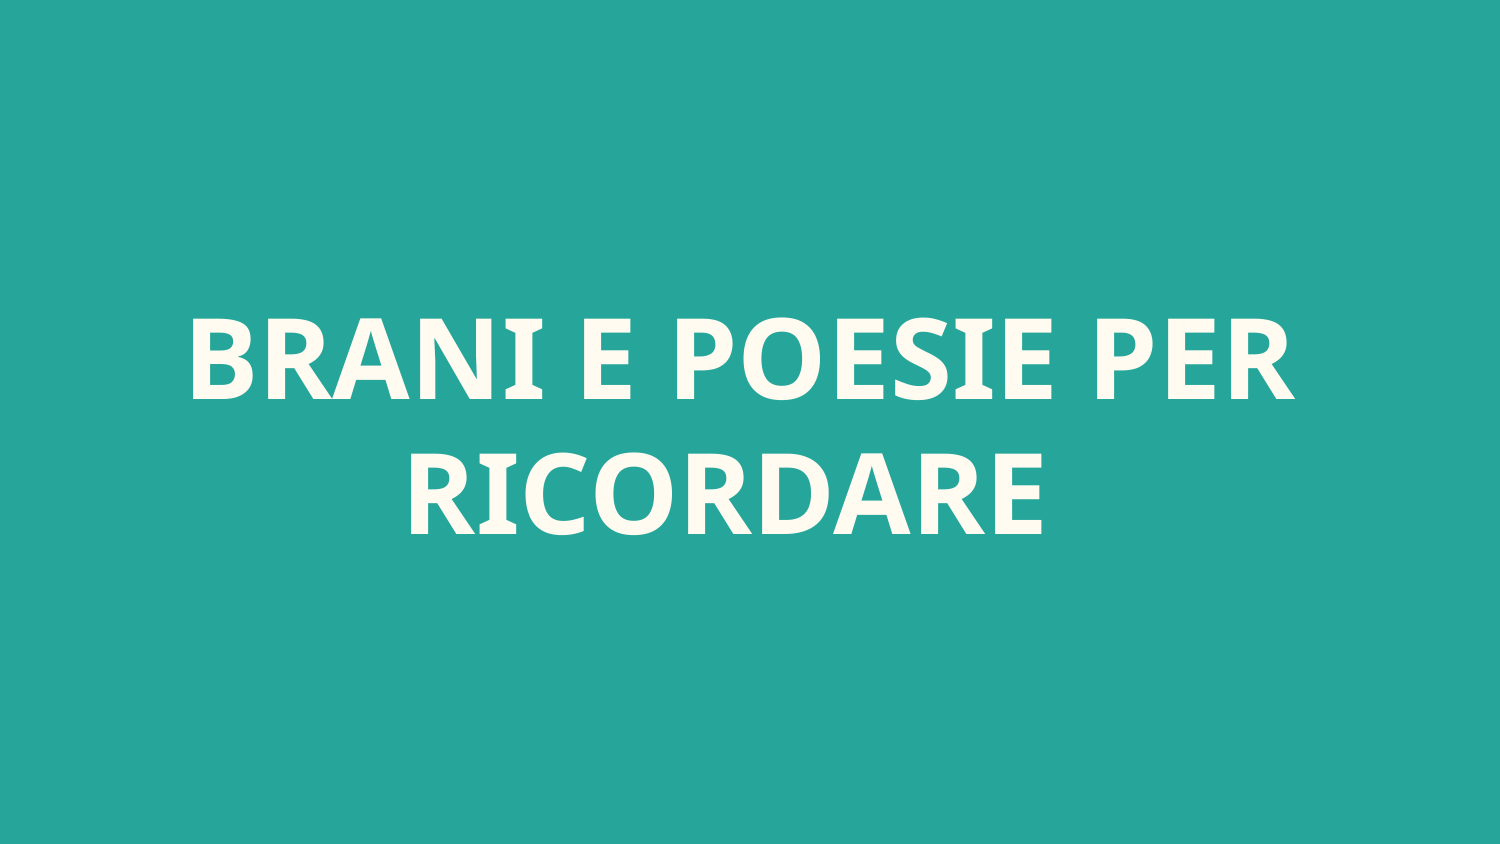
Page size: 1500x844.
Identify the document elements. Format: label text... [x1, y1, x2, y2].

title BRANI E POESIE PER RICORDARE [80, 86, 1400, 758]
